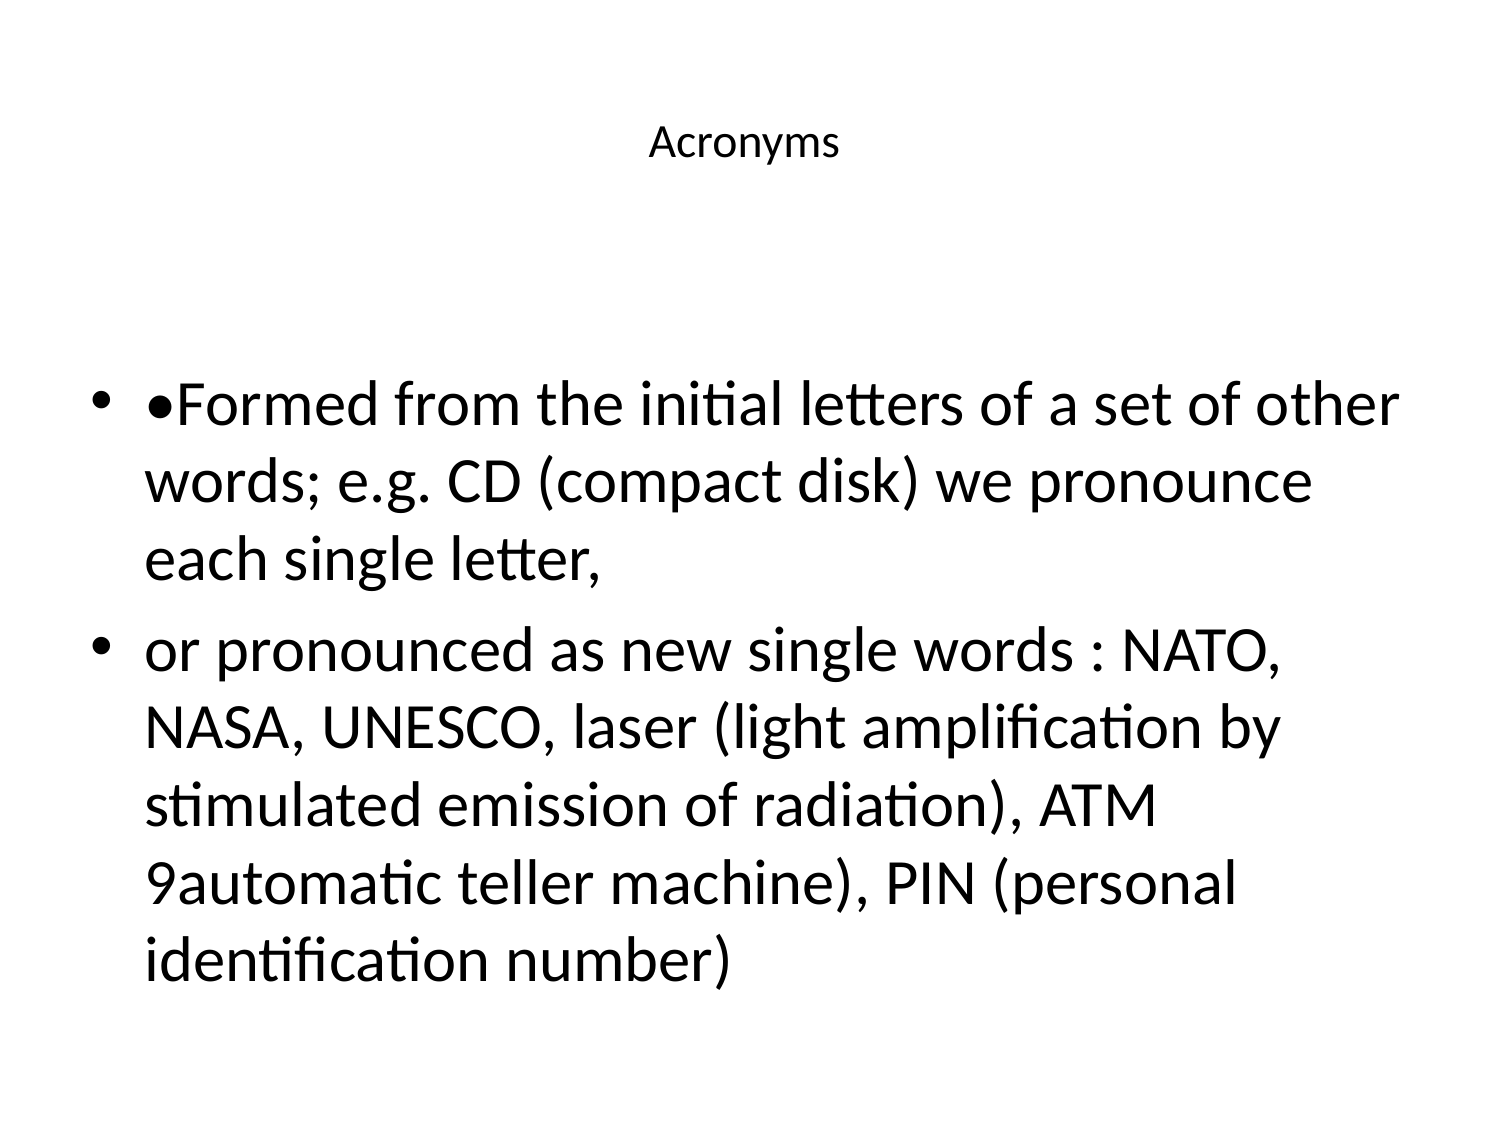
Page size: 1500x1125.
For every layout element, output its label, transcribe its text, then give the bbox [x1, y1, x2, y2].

list •Formed from the initial letters of a set of other words; e.g. CD (compact disk) we pronounce each single letter, or pronounced as new single words : NATO, NASA, UNESCO, laser (light amplification by stimulated emission of radiation), ATM 9automatic teller machine), PIN (personal identification number) [75, 262, 1425, 1005]
title Acronyms [75, 45, 1425, 233]
